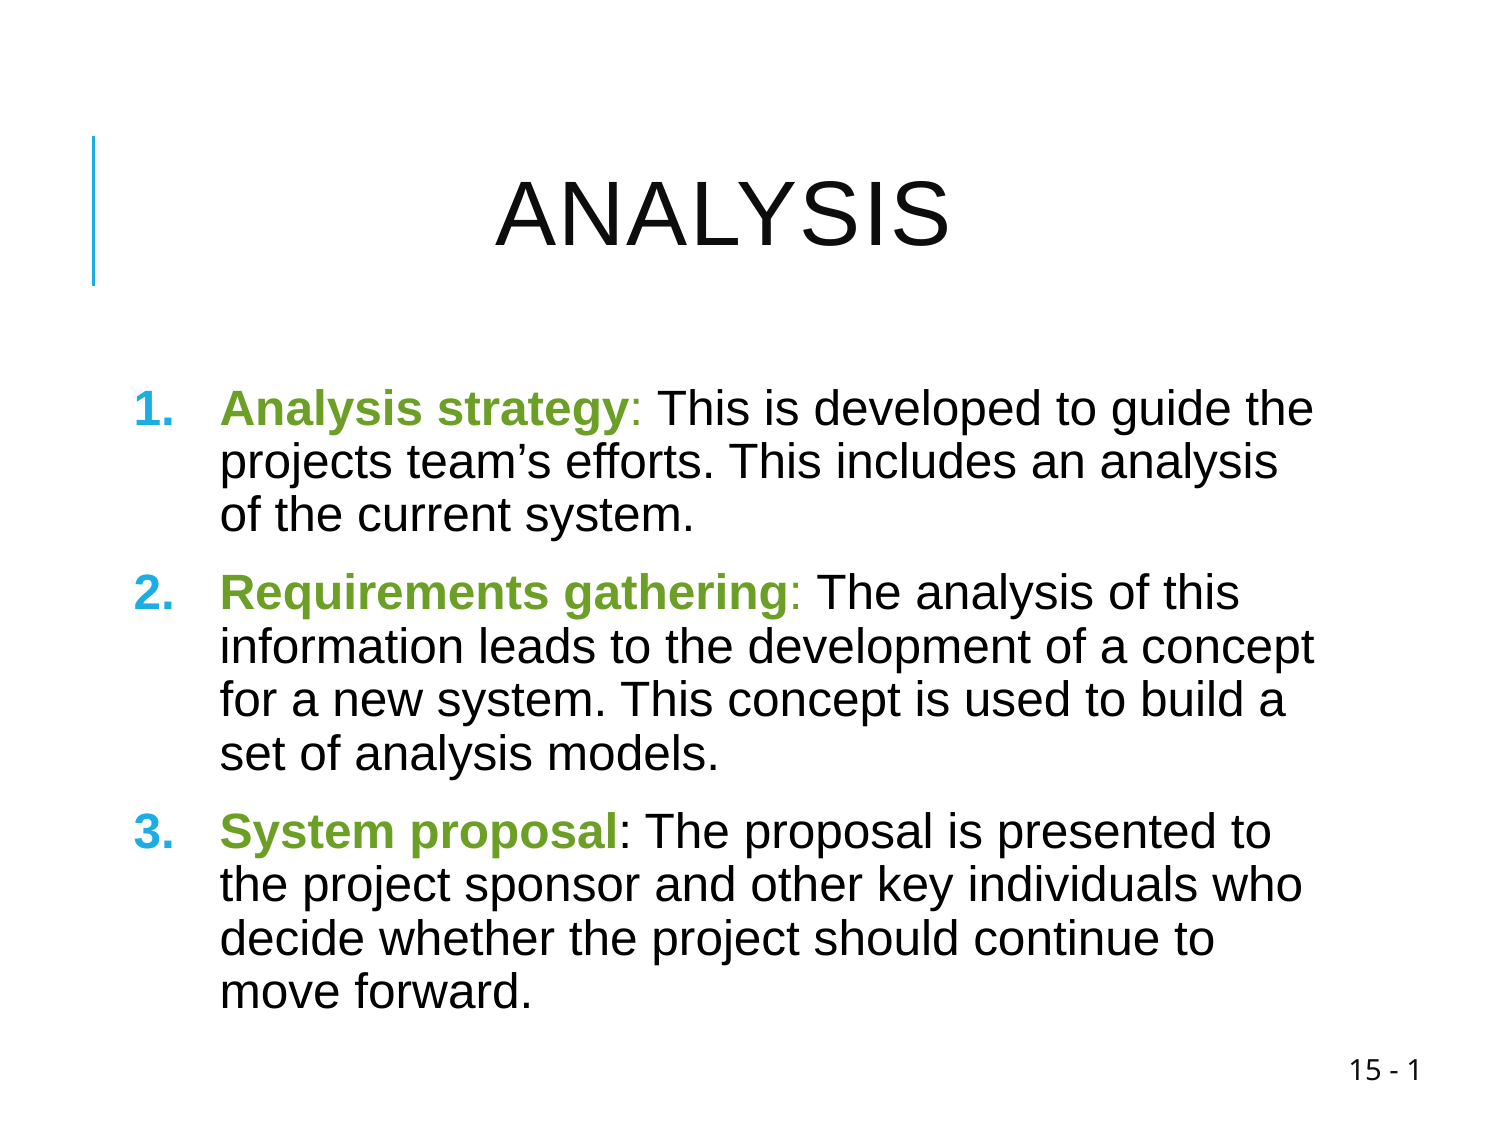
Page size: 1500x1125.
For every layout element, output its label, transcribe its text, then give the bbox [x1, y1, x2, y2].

slide_number 1 - 15 [1333, 1061, 1454, 1107]
title Analysis [126, 96, 1322, 342]
list Analysis strategy: This is developed to guide the projects team’s efforts. This includes an analysis of the current system. Requirements gathering: The analysis of this information leads to the development of a concept for a new system. This concept is used to build a set of analysis models. System proposal: The proposal is presented to the project sponsor and other key individuals who decide whether the project should continue to move forward. [126, 375, 1322, 1035]
